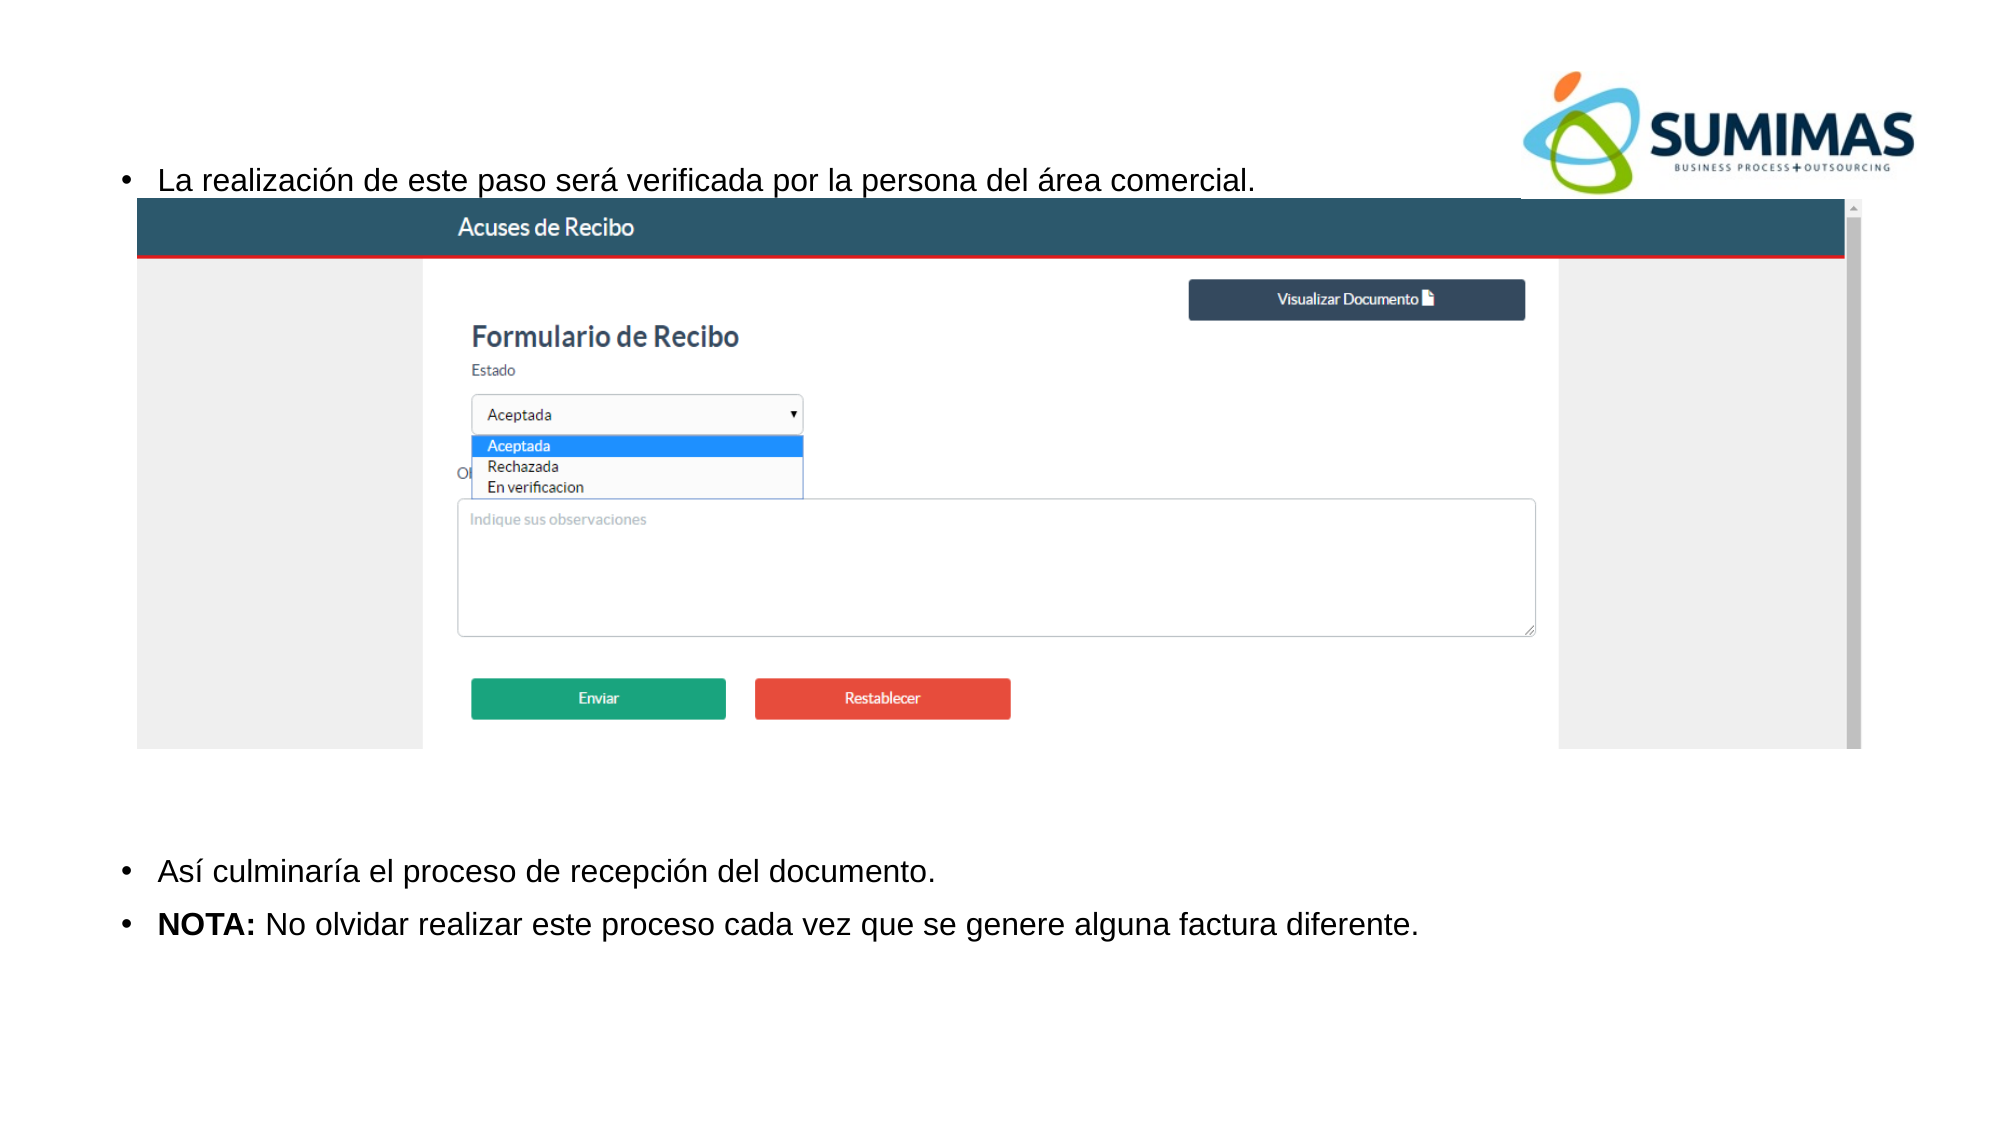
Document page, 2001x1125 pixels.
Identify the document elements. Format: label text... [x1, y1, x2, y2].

picture [137, 71, 1922, 749]
list La realización de este paso será verificada por la persona del área comercial. Así culminaría el proceso de recepción del documento. NOTA: No olvidar realizar este proceso cada vez que se genere alguna factura diferente. [106, 156, 1832, 953]
